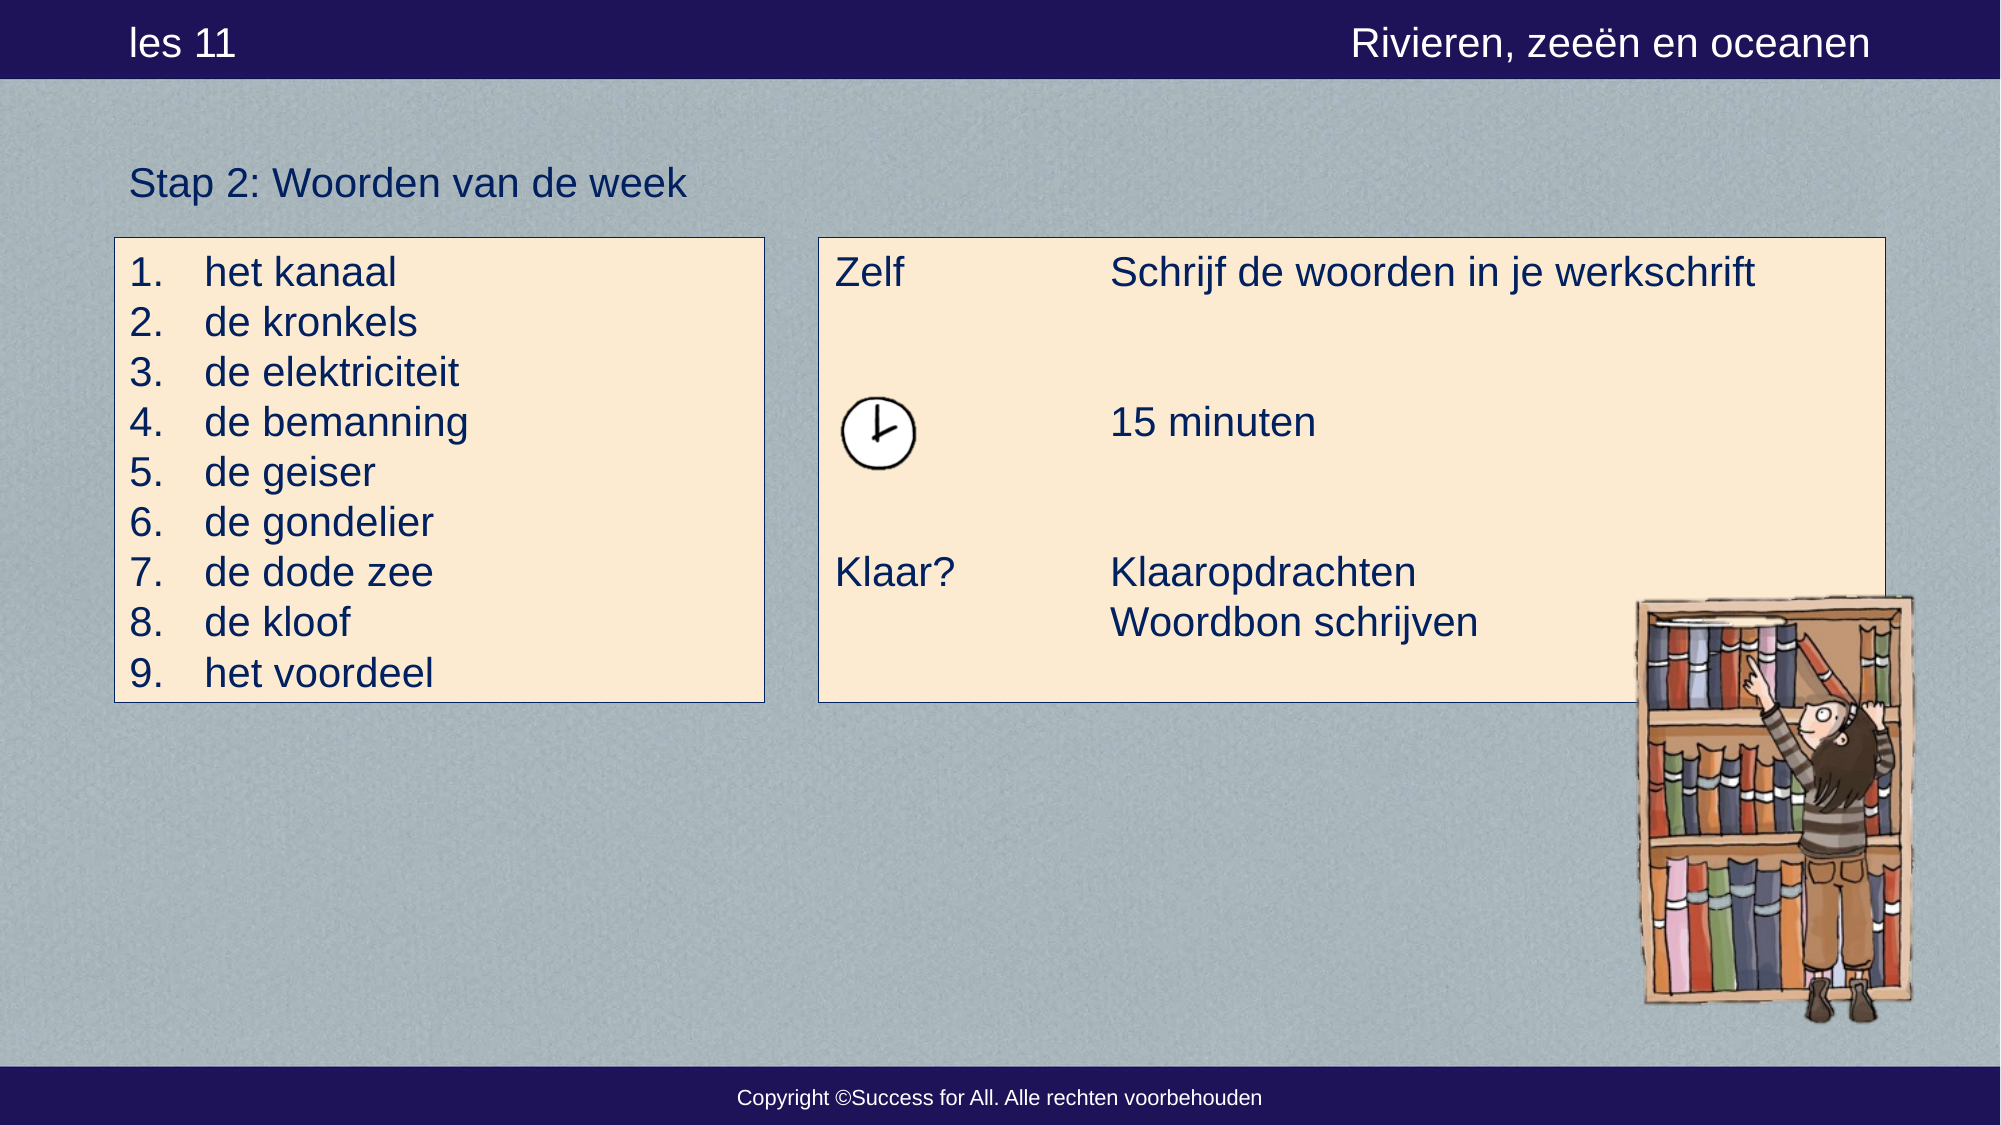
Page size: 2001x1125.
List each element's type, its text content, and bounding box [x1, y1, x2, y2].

picture [0, 0, 2001, 1125]
text_box Copyright ©Success for All. Alle rechten voorbehouden [0, 1076, 2000, 1125]
text_box Stap 2: Woorden van de week [113, 148, 1635, 214]
text_box Rivieren, zeeën en oceanen [999, 8, 1886, 73]
text_box les 11 [114, 8, 354, 73]
text_box het kanaal de kronkels de elektriciteit de bemanning de geiser de gondelier de dode zee de kloof het voordeel [114, 237, 765, 703]
text_box Zelf Schrijf de woorden in je werkschrift 15 minuten Klaar? Klaaropdrachten Woordbon schrijven [818, 237, 1886, 703]
